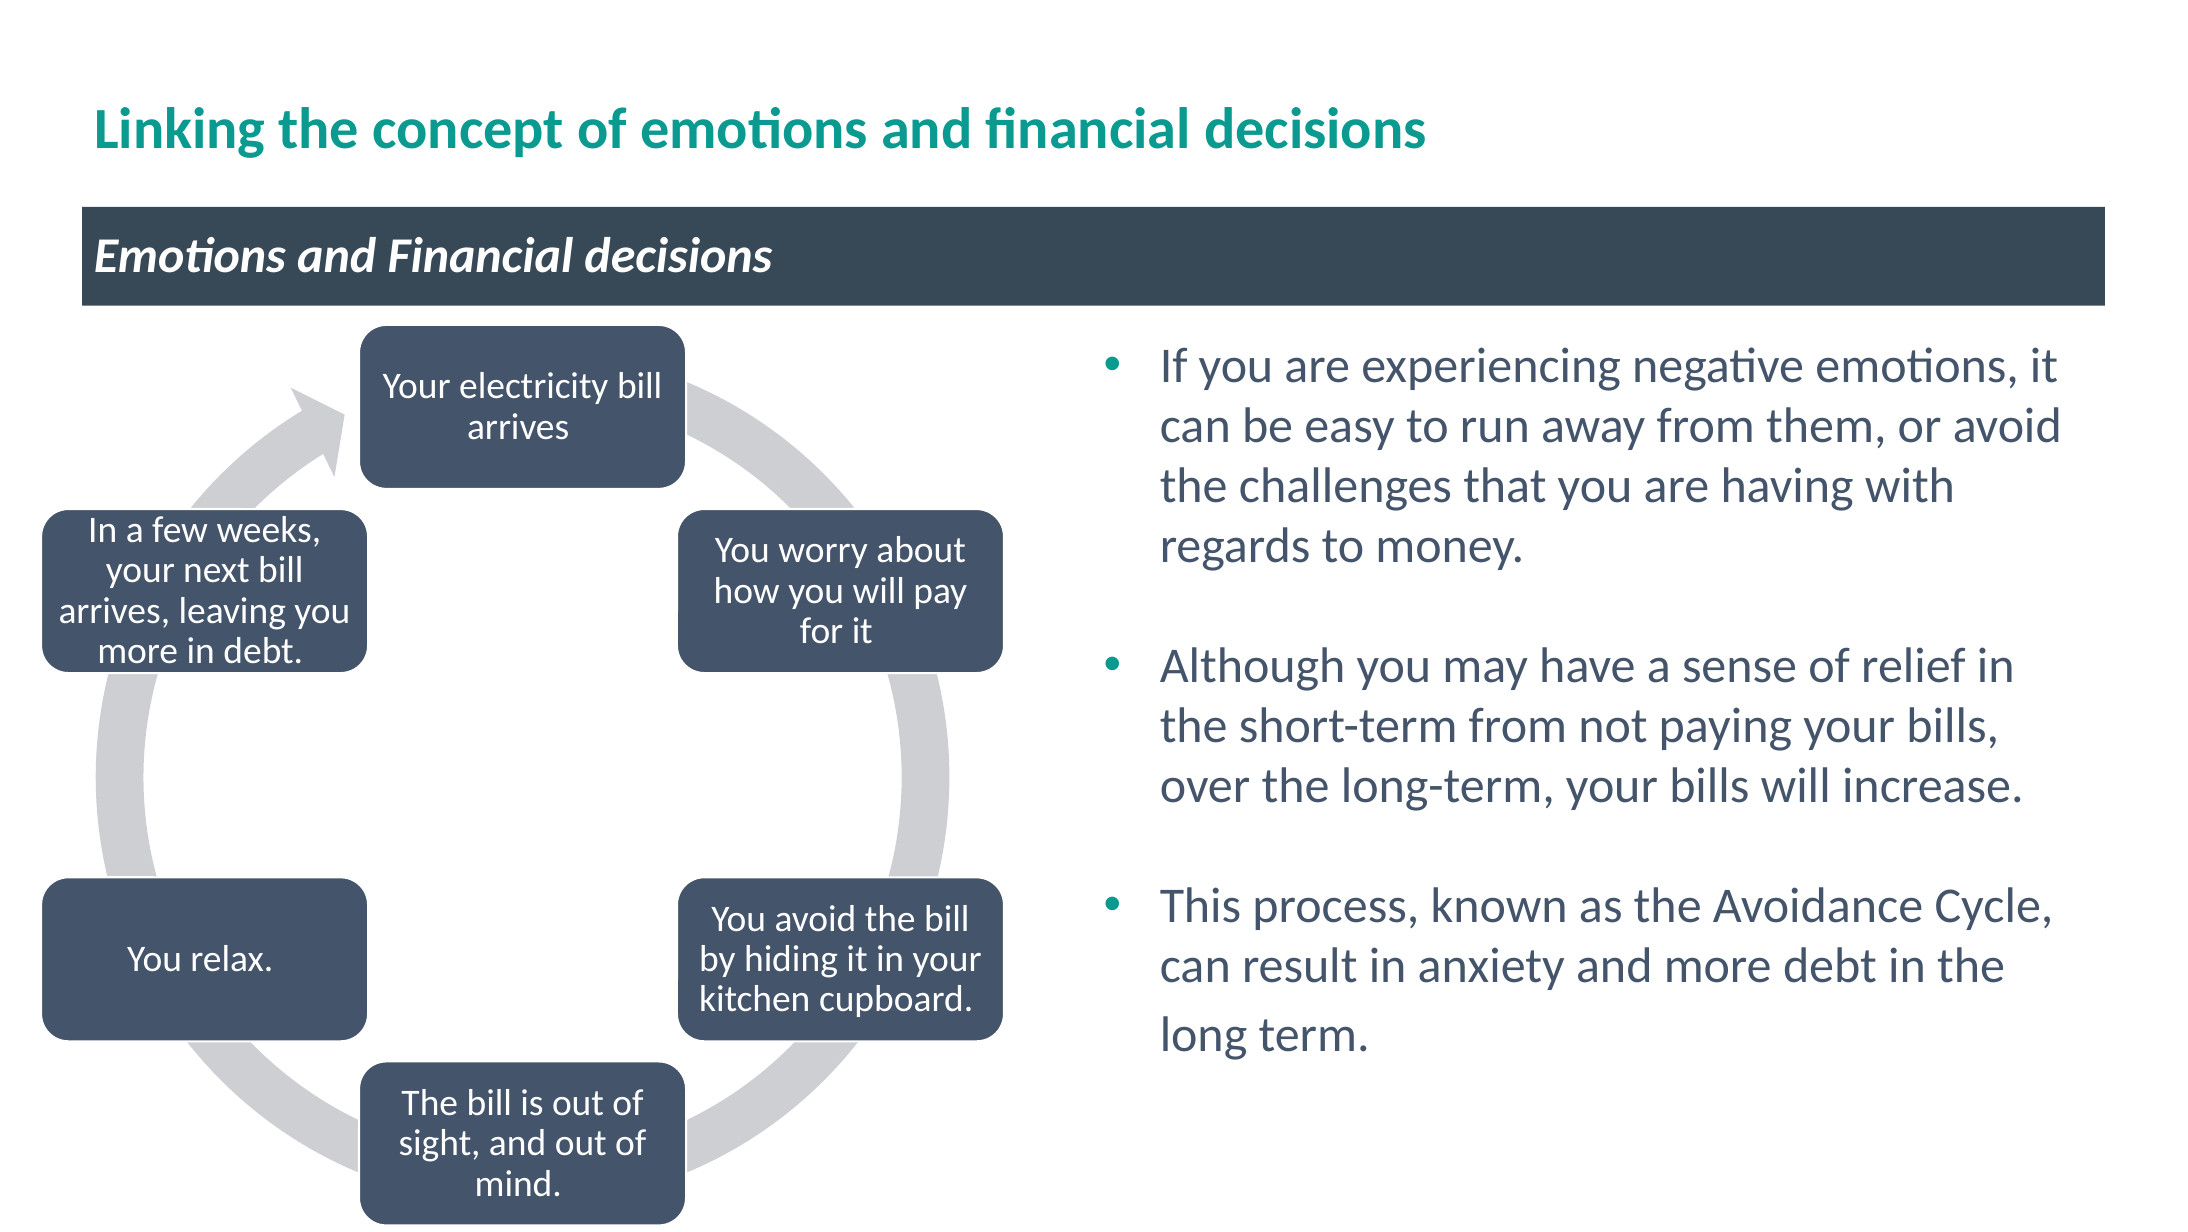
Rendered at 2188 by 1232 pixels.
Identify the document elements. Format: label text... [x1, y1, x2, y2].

list Emotions and Financial decisions [82, 206, 2105, 306]
title Linking the concept of emotions and financial decisions [82, 70, 2106, 189]
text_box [41, 323, 1004, 1232]
text_box If you are experiencing negative emotions, it can be easy to run away from them, or avoid the challenges that you are having with regards to money. Although you may have a sense of relief in the short-term from not paying your bills, over the long-term, your bills will increase. This process, known as the Avoidance Cycle, can result in anxiety and more debt in the long term. can be easy to run away from them, or avoid the challenges that you are having with regards to money. Although you may have a sense of relief in the short-term from not paying your bills, over the long-term, your bills will increase. This process, known as the Avoidance Cycle, can result in anxiety and more debt in the long term. [1091, 325, 2105, 1167]
